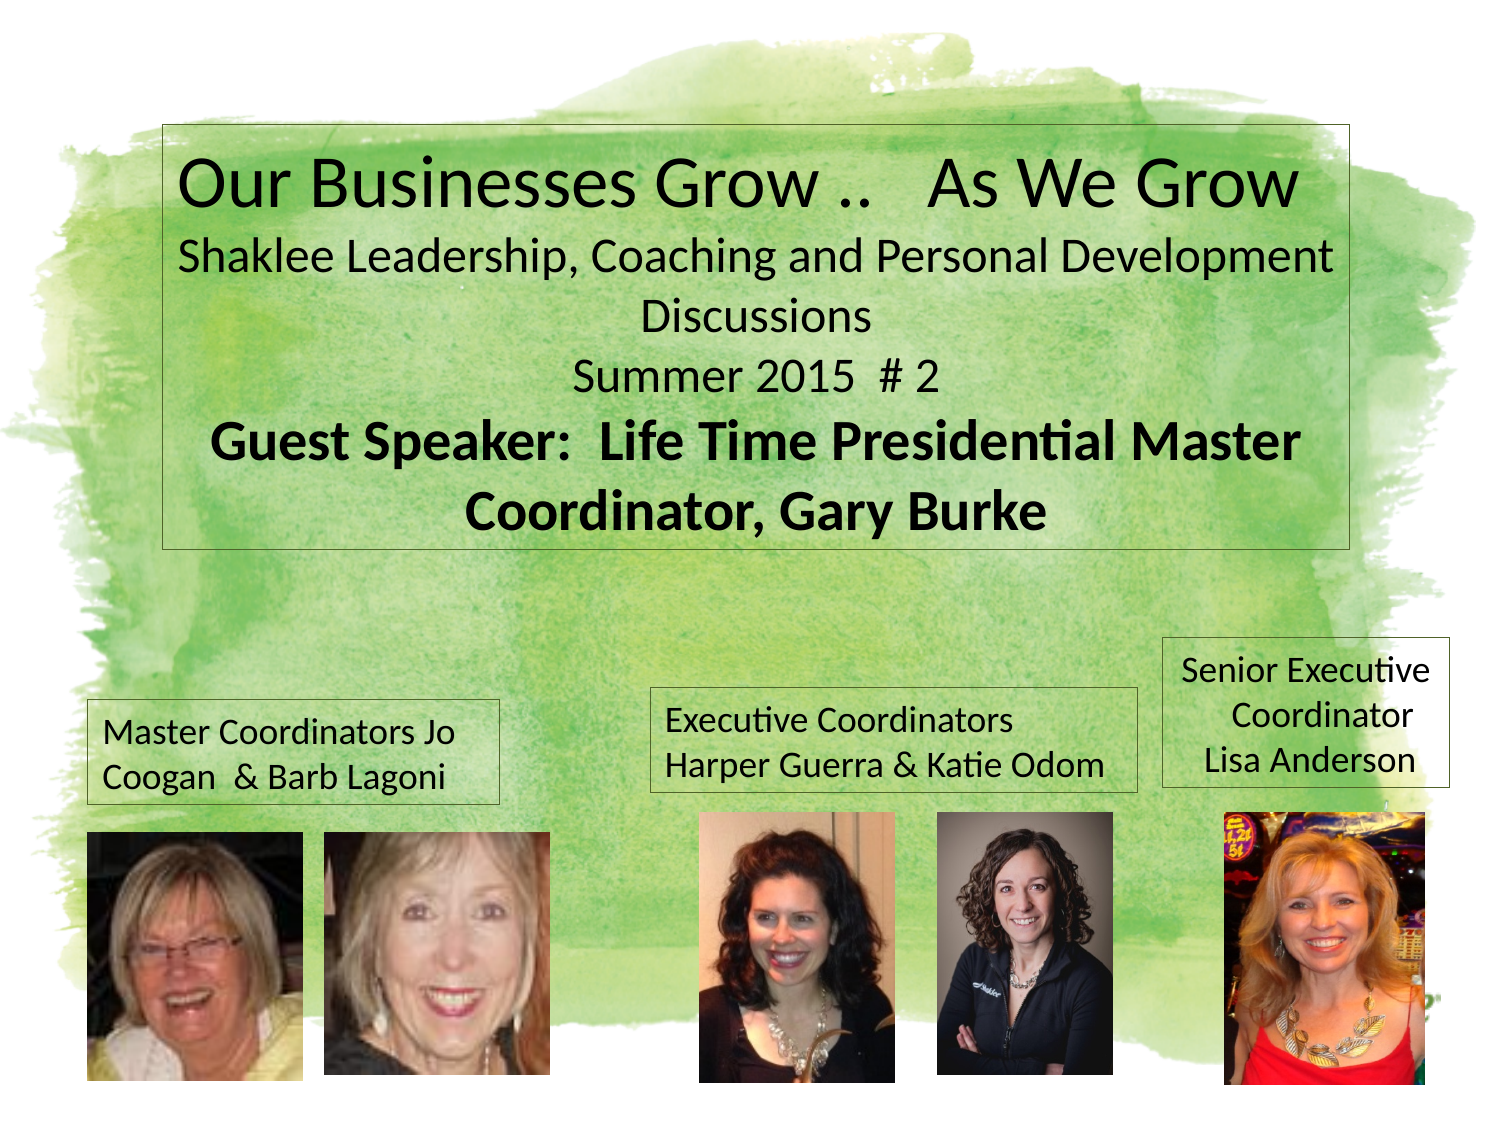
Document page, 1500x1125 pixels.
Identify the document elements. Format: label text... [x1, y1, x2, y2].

picture [0, 32, 1476, 1085]
text_box Master Coordinators Jo Coogan & Barb Lagoni [87, 699, 500, 805]
text_box Senior Executive Coordinator Lisa Anderson [1162, 637, 1450, 788]
text_box Executive Coordinators Harper Guerra & Katie Odom [650, 687, 1138, 793]
text_box Our Businesses Grow .. As We Grow Shaklee Leadership, Coaching and Personal Development Discussions Summer 2015 # 2 Guest Speaker: Life Time Presidential Master Coordinator, Gary Burke [162, 124, 1350, 550]
